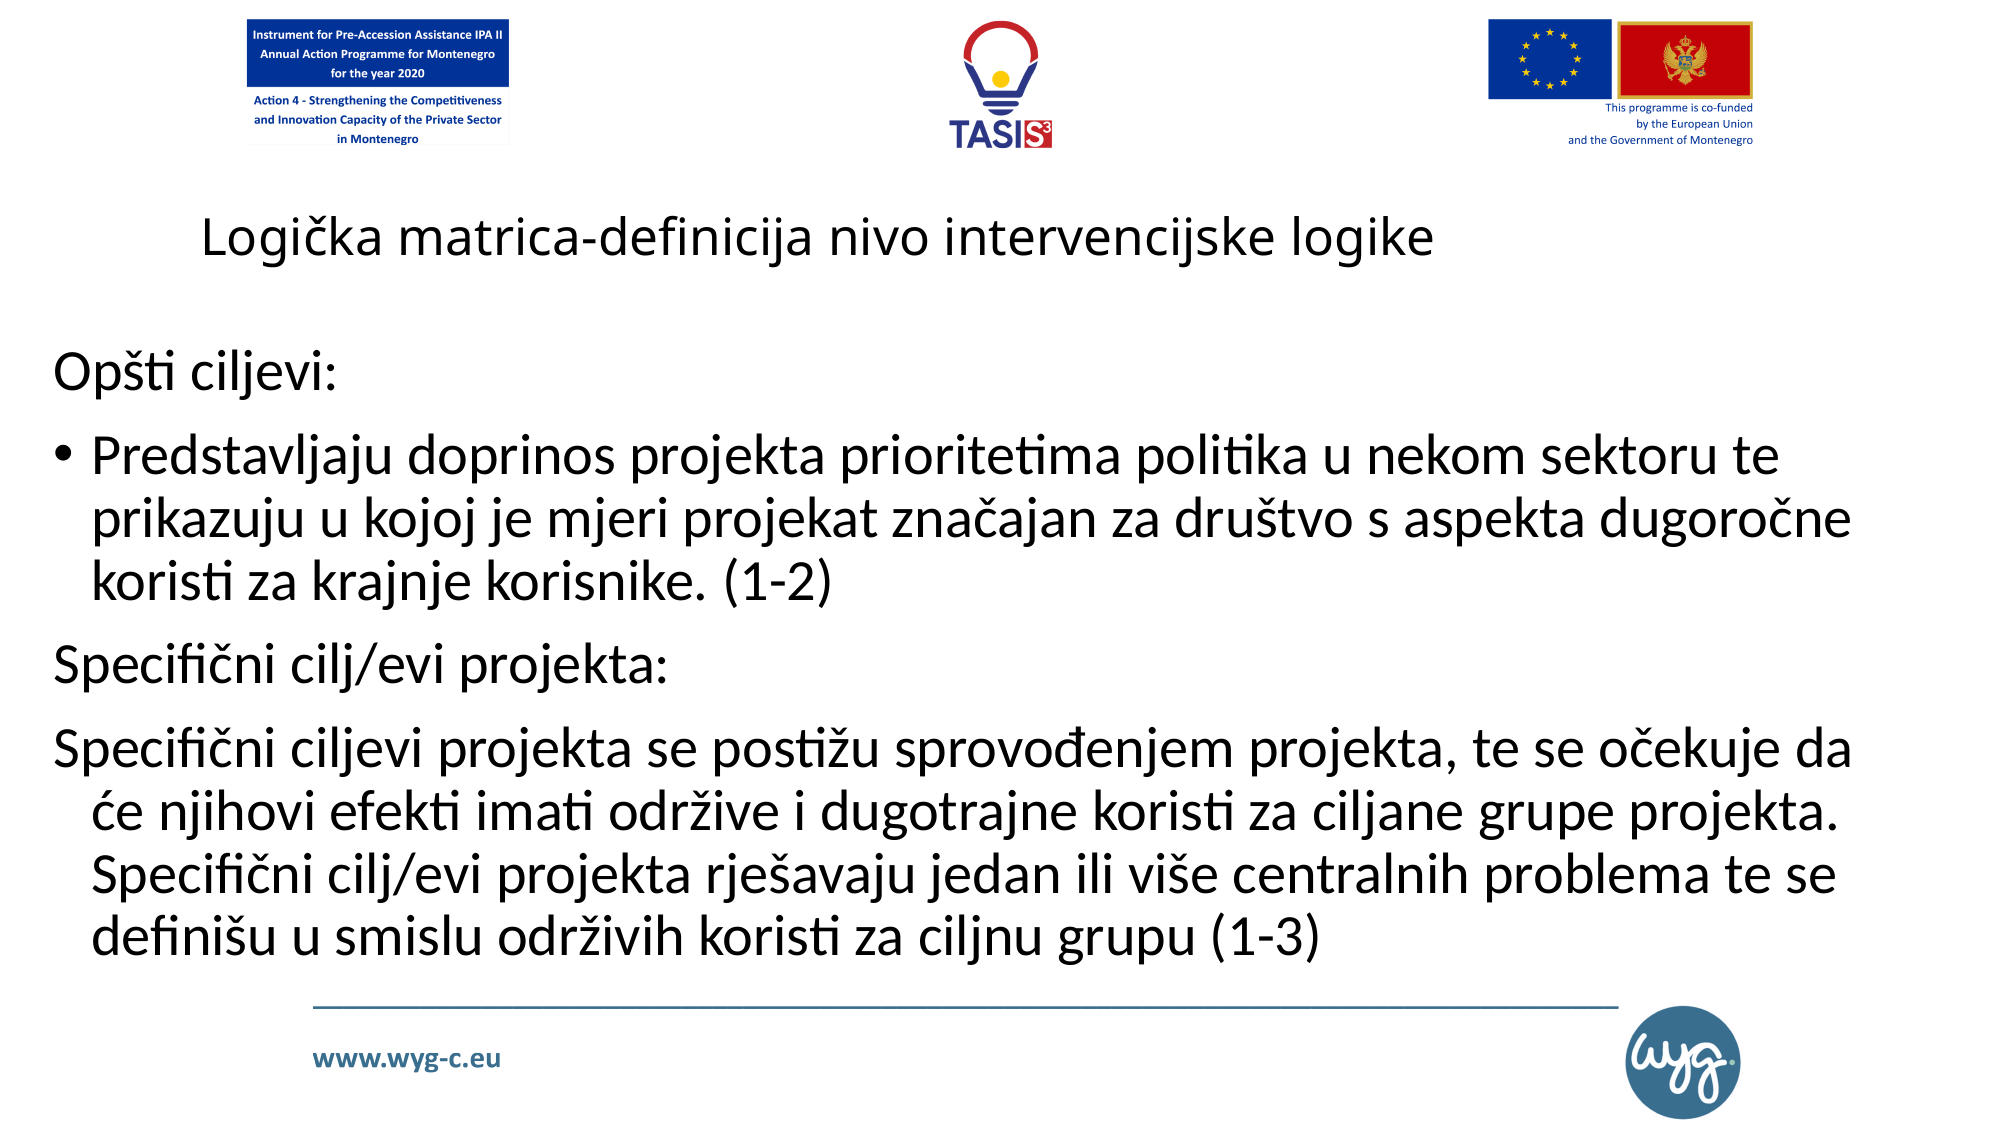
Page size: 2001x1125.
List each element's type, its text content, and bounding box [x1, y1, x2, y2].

list Opšti ciljevi: Predstavljaju doprinos projekta prioritetima politika u nekom sektoru te prikazuju u kojoj je mjeri projekat značajan za društvo s aspekta dugoročne koristi za krajnje korisnike. (1-2) Specifični cilj/evi projekta: Specifični ciljevi projekta se postižu sprovođenjem projekta, te se očekuje da će njihovi efekti imati održive i dugotrajne koristi za ciljane grupe projekta. Specifični cilj/evi projekta rješavaju jedan ili više centralnih problema te se definišu u smislu održivih koristi za ciljnu grupu (1-3) [38, 332, 1871, 1062]
picture [246, 19, 1753, 149]
title Logička matrica-definicija nivo intervencijske logike [185, 186, 1578, 292]
picture [312, 1062, 1743, 1125]
